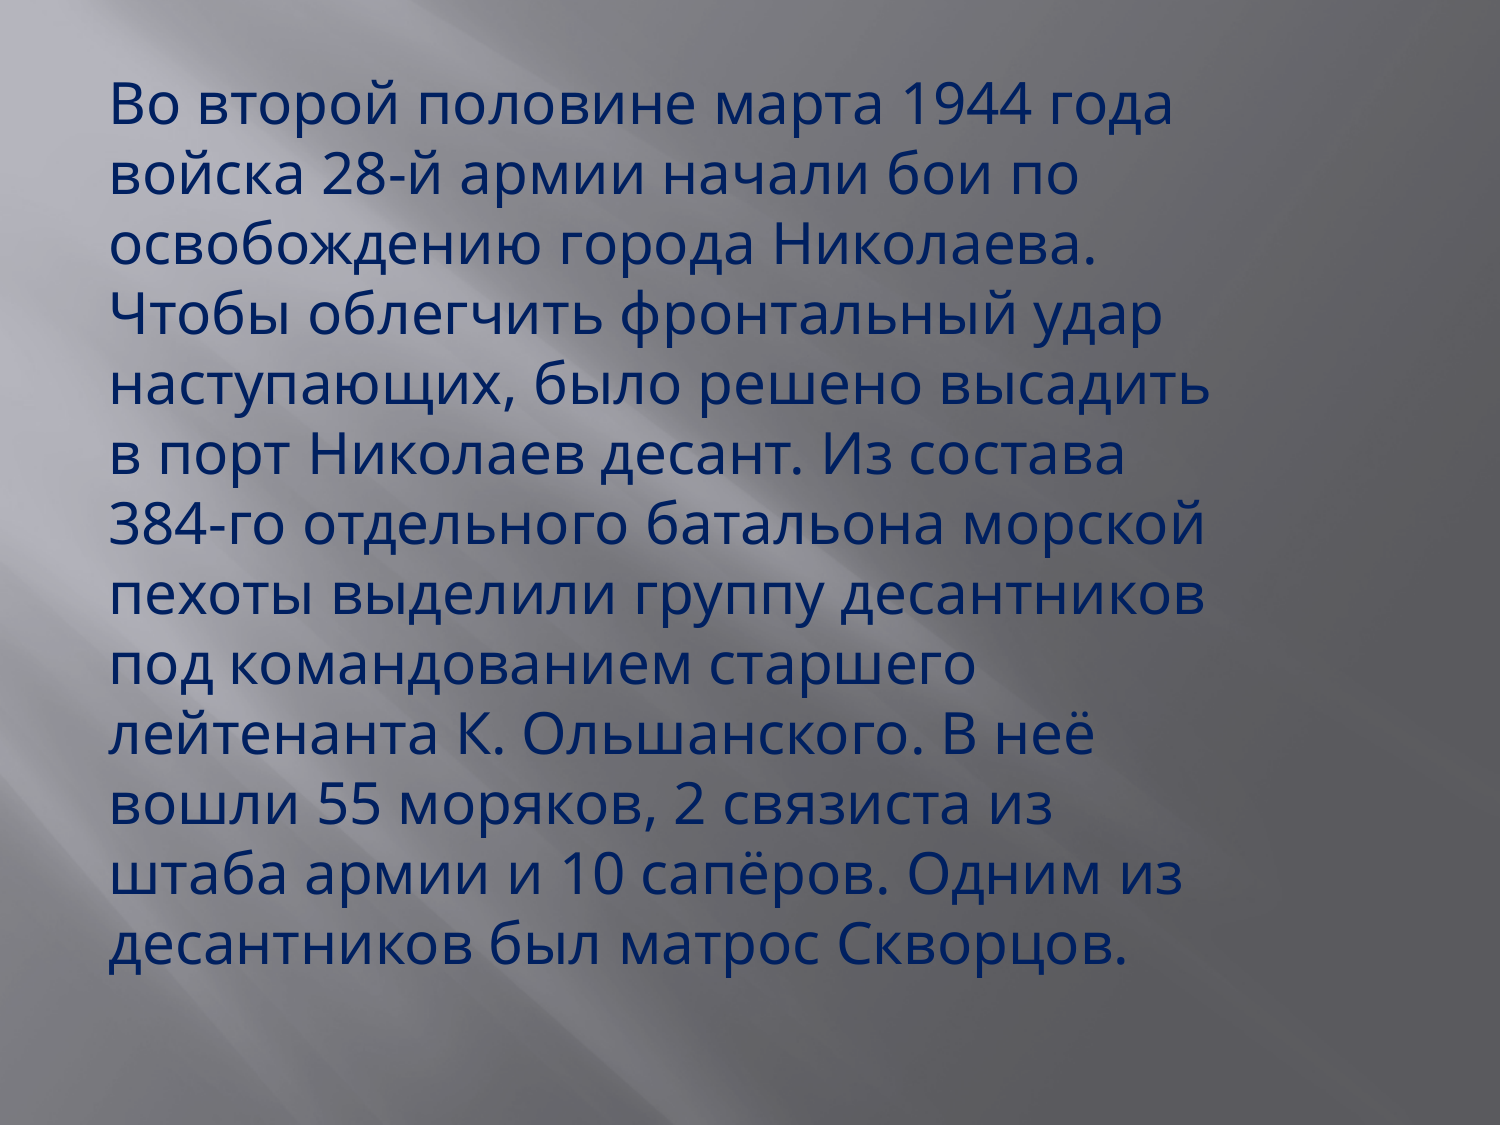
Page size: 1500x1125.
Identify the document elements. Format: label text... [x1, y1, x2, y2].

text_box Во второй половине марта 1944 года войска 28-й армии начали бои по освобождению города Николаева. Чтобы облегчить фронтальный удар наступающих, было решено высадить в порт Николаев десант. Из состава 384-го отдельного батальона морской пехоты выделили группу десантников под командованием старшего лейтенанта К. Ольшанского. В неё вошли 55 моряков, 2 связиста из штаба армии и 10 сапёров. Одним из десантников был матрос Скворцов. [93, 58, 1254, 1044]
